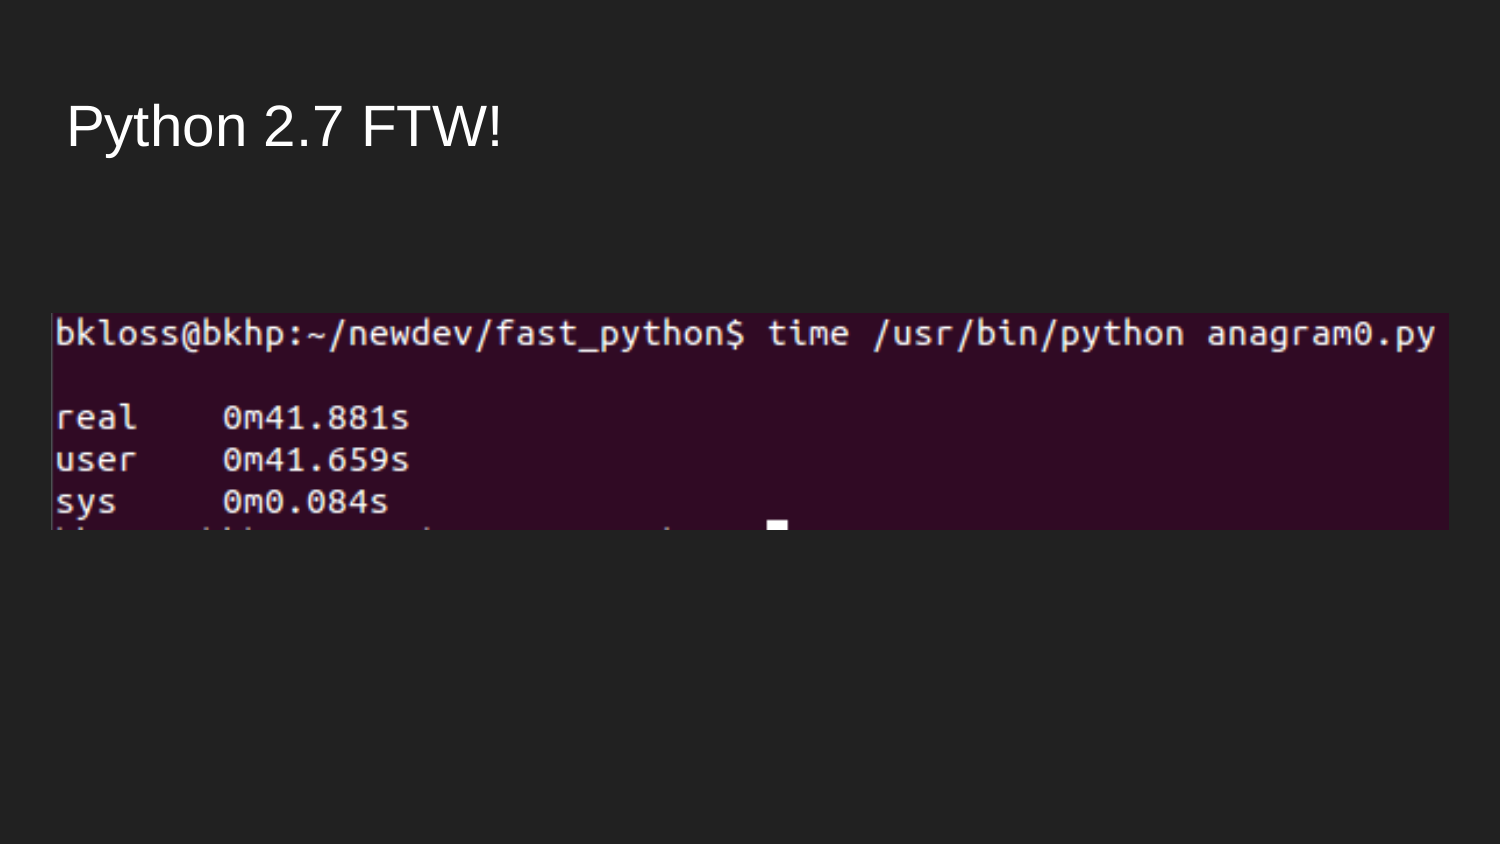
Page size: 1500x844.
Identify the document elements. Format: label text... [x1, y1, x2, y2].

title Python 2.7 FTW! [51, 72, 1449, 167]
picture [50, 313, 1450, 531]
